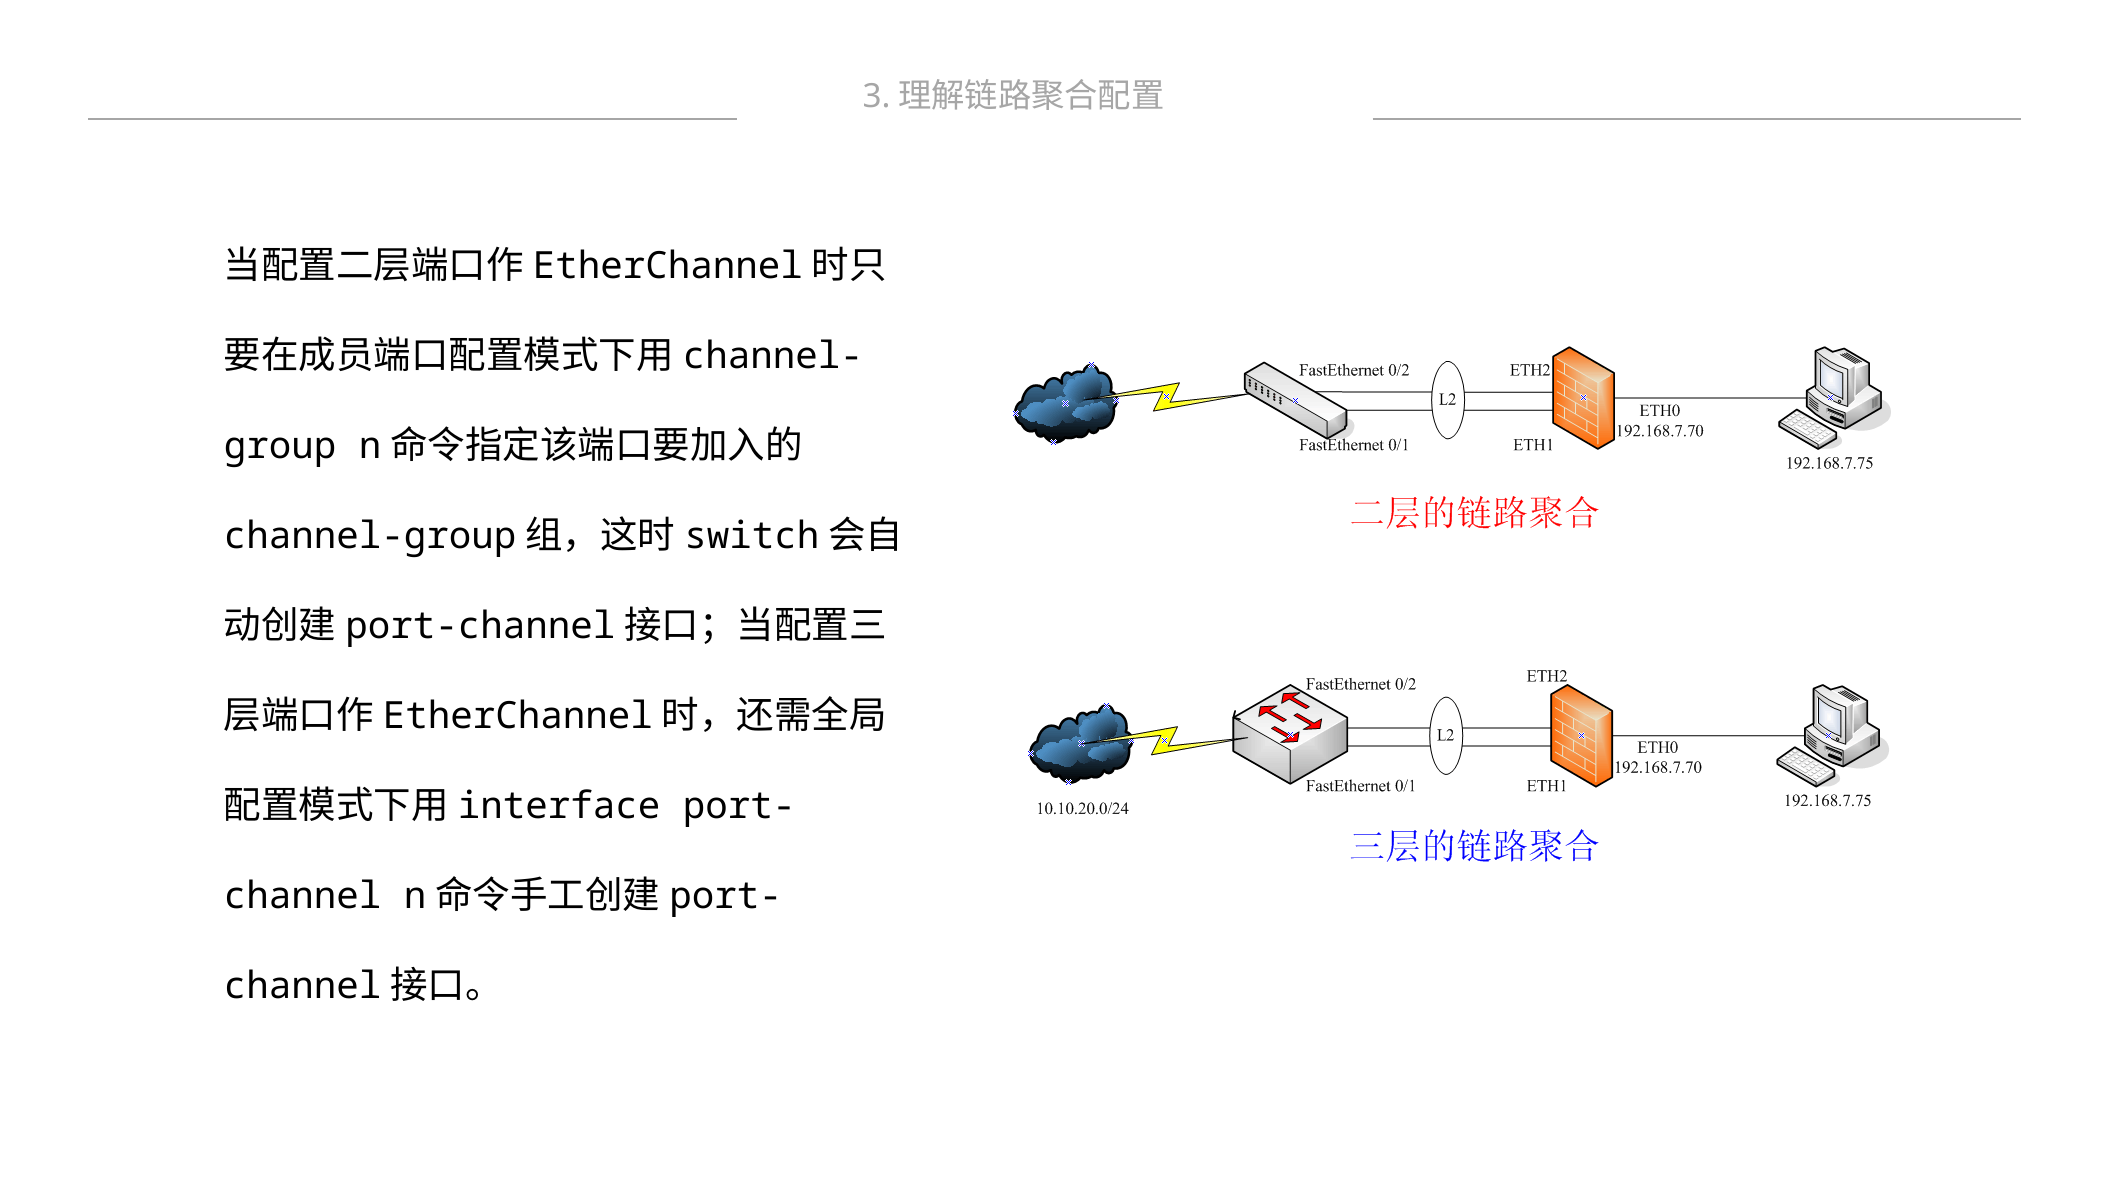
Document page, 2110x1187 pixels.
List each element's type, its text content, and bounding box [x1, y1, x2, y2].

picture [946, 227, 1946, 932]
text_box 当配置二层端口作EtherChannel时只要在成员端口配置模式下用channel-group n命令指定该端口要加入的channel-group组，这时switch会自动创建port-channel接口；当配置三层端口作EtherChannel时，还需全局配置模式下用interface port-channel n命令手工创建port-channel接口。 [209, 188, 927, 1014]
text_box 3.理解链路聚合配置 [689, 73, 1338, 114]
